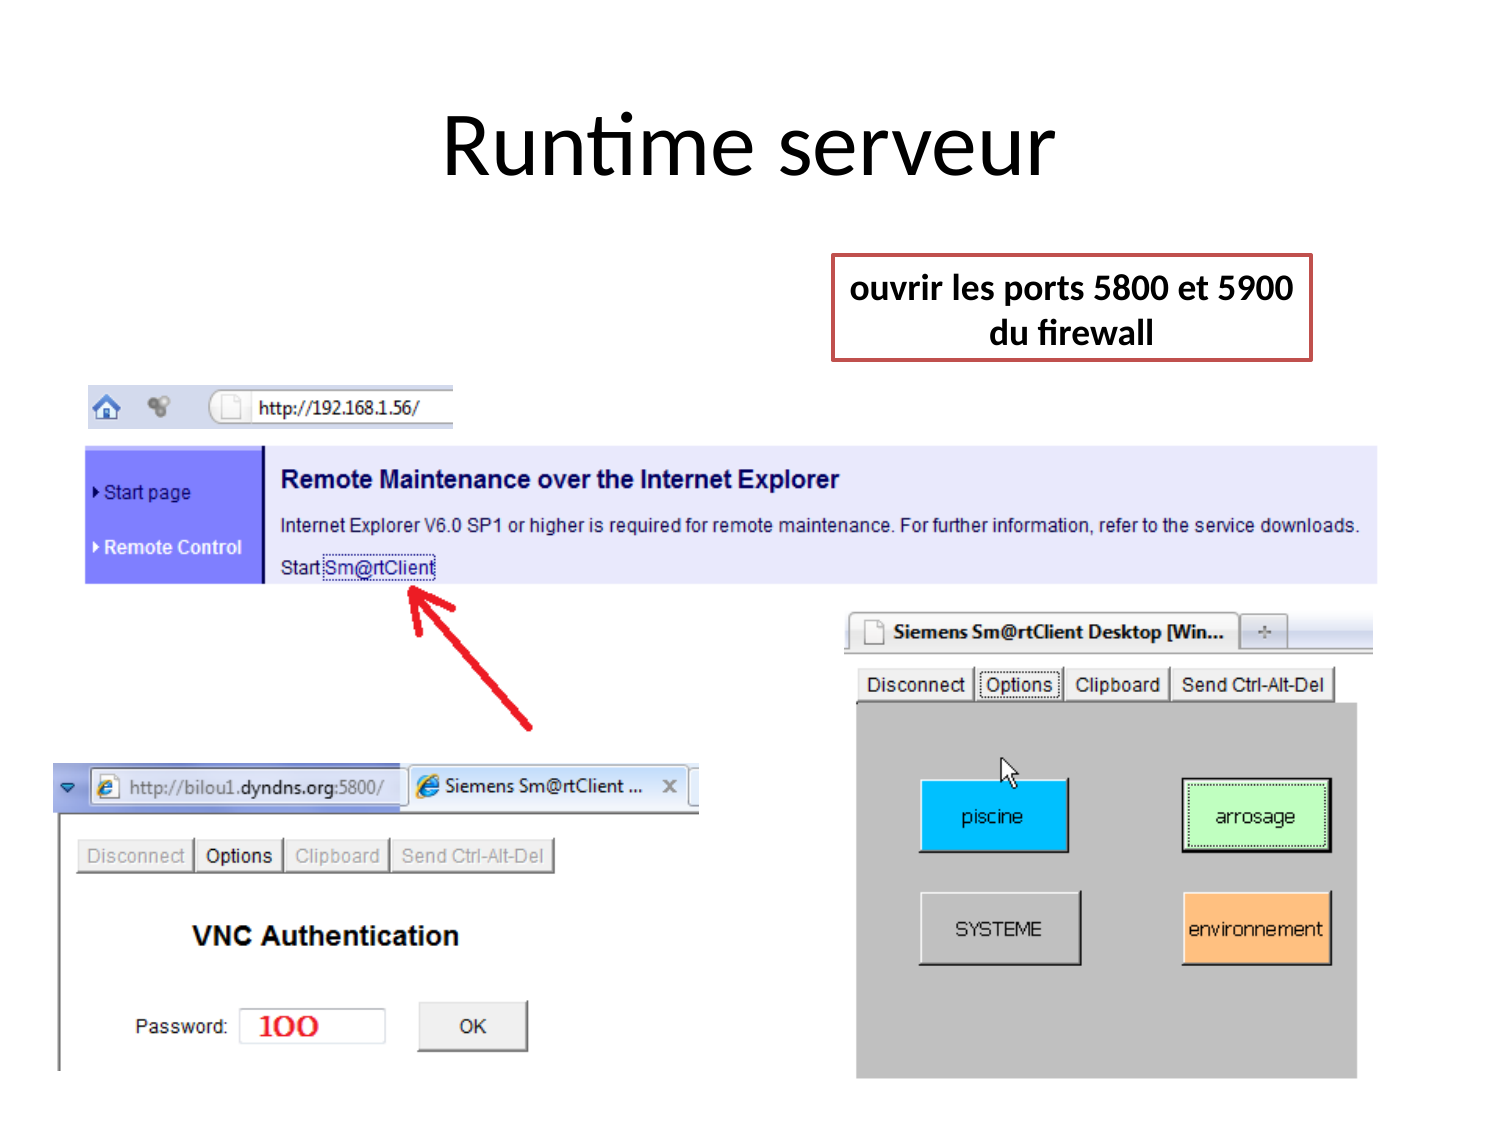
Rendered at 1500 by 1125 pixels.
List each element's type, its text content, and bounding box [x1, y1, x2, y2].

picture [88, 385, 453, 430]
picture [52, 762, 699, 1072]
picture [76, 432, 1390, 1085]
text_box ouvrir les ports 5800 et 5900 du firewall [831, 253, 1313, 362]
title Runtime serveur [75, 45, 1425, 233]
